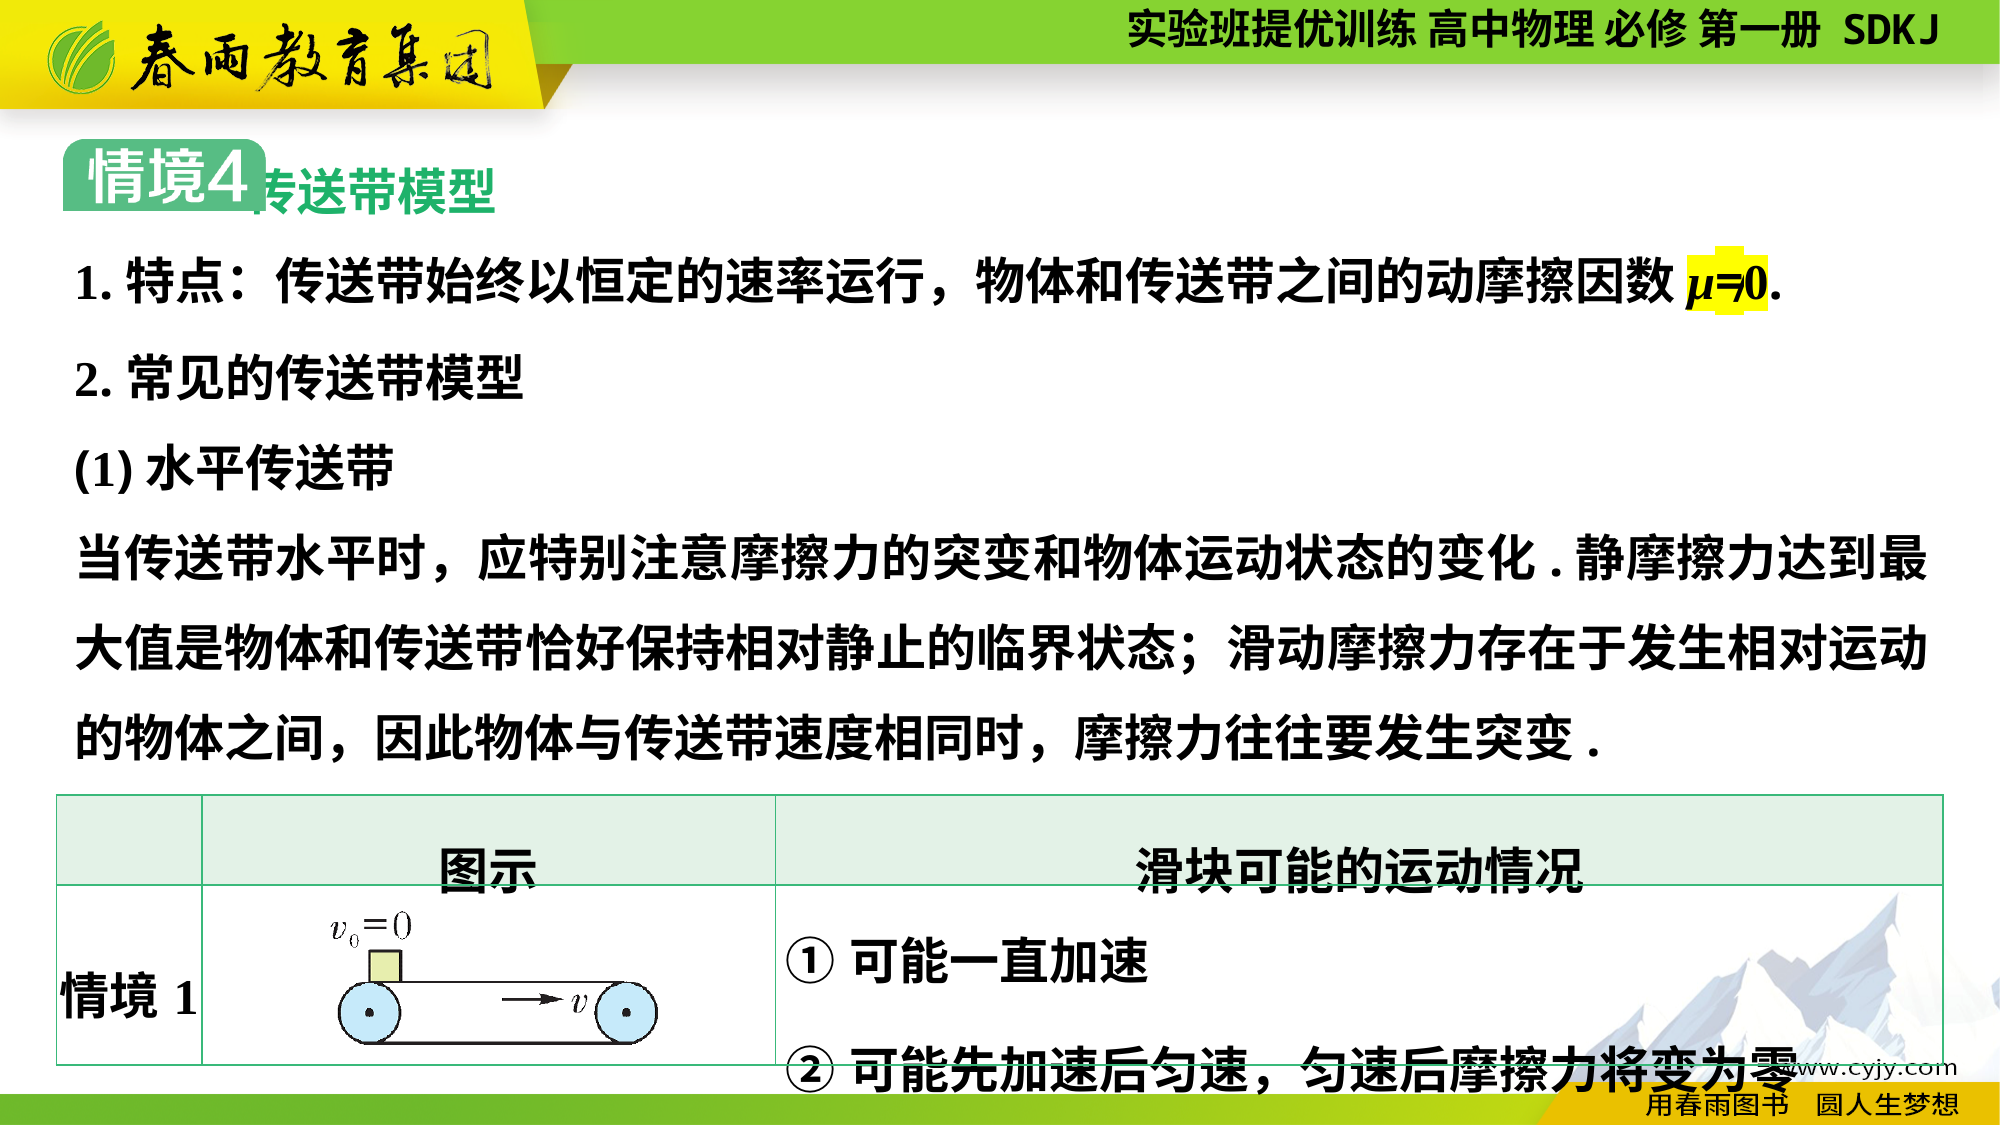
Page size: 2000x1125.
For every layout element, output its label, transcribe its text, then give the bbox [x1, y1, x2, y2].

table_header [57, 796, 201, 884]
table_cell ①可能一直加速 ②可能先加速后匀速，匀速后摩擦力将变为零 [776, 886, 1942, 1064]
list 传送带模型 1.特点：传送带始终以恒定的速率运行，物体和传送带之间的动摩擦因数μ≠0. [59, 122, 1944, 309]
text_box 2.常见的传送带模型 (1)水平传送带 当传送带水平时，应特别注意摩擦力的突变和物体运动状态的变化.静摩擦力达到最大值是物体和传送带恰好保持相对静止的临界状态；滑动摩擦力存在于发生相对运动的物体之间，因此物体与传送带速度相同时，摩擦力往往要发生突变. [59, 309, 1944, 775]
table_header 图示 [203, 796, 775, 884]
picture [0, 0, 2000, 1125]
table_cell [203, 886, 775, 1064]
table_header 滑块可能的运动情况 [776, 796, 1942, 884]
table_cell 情境1 [57, 886, 201, 1064]
